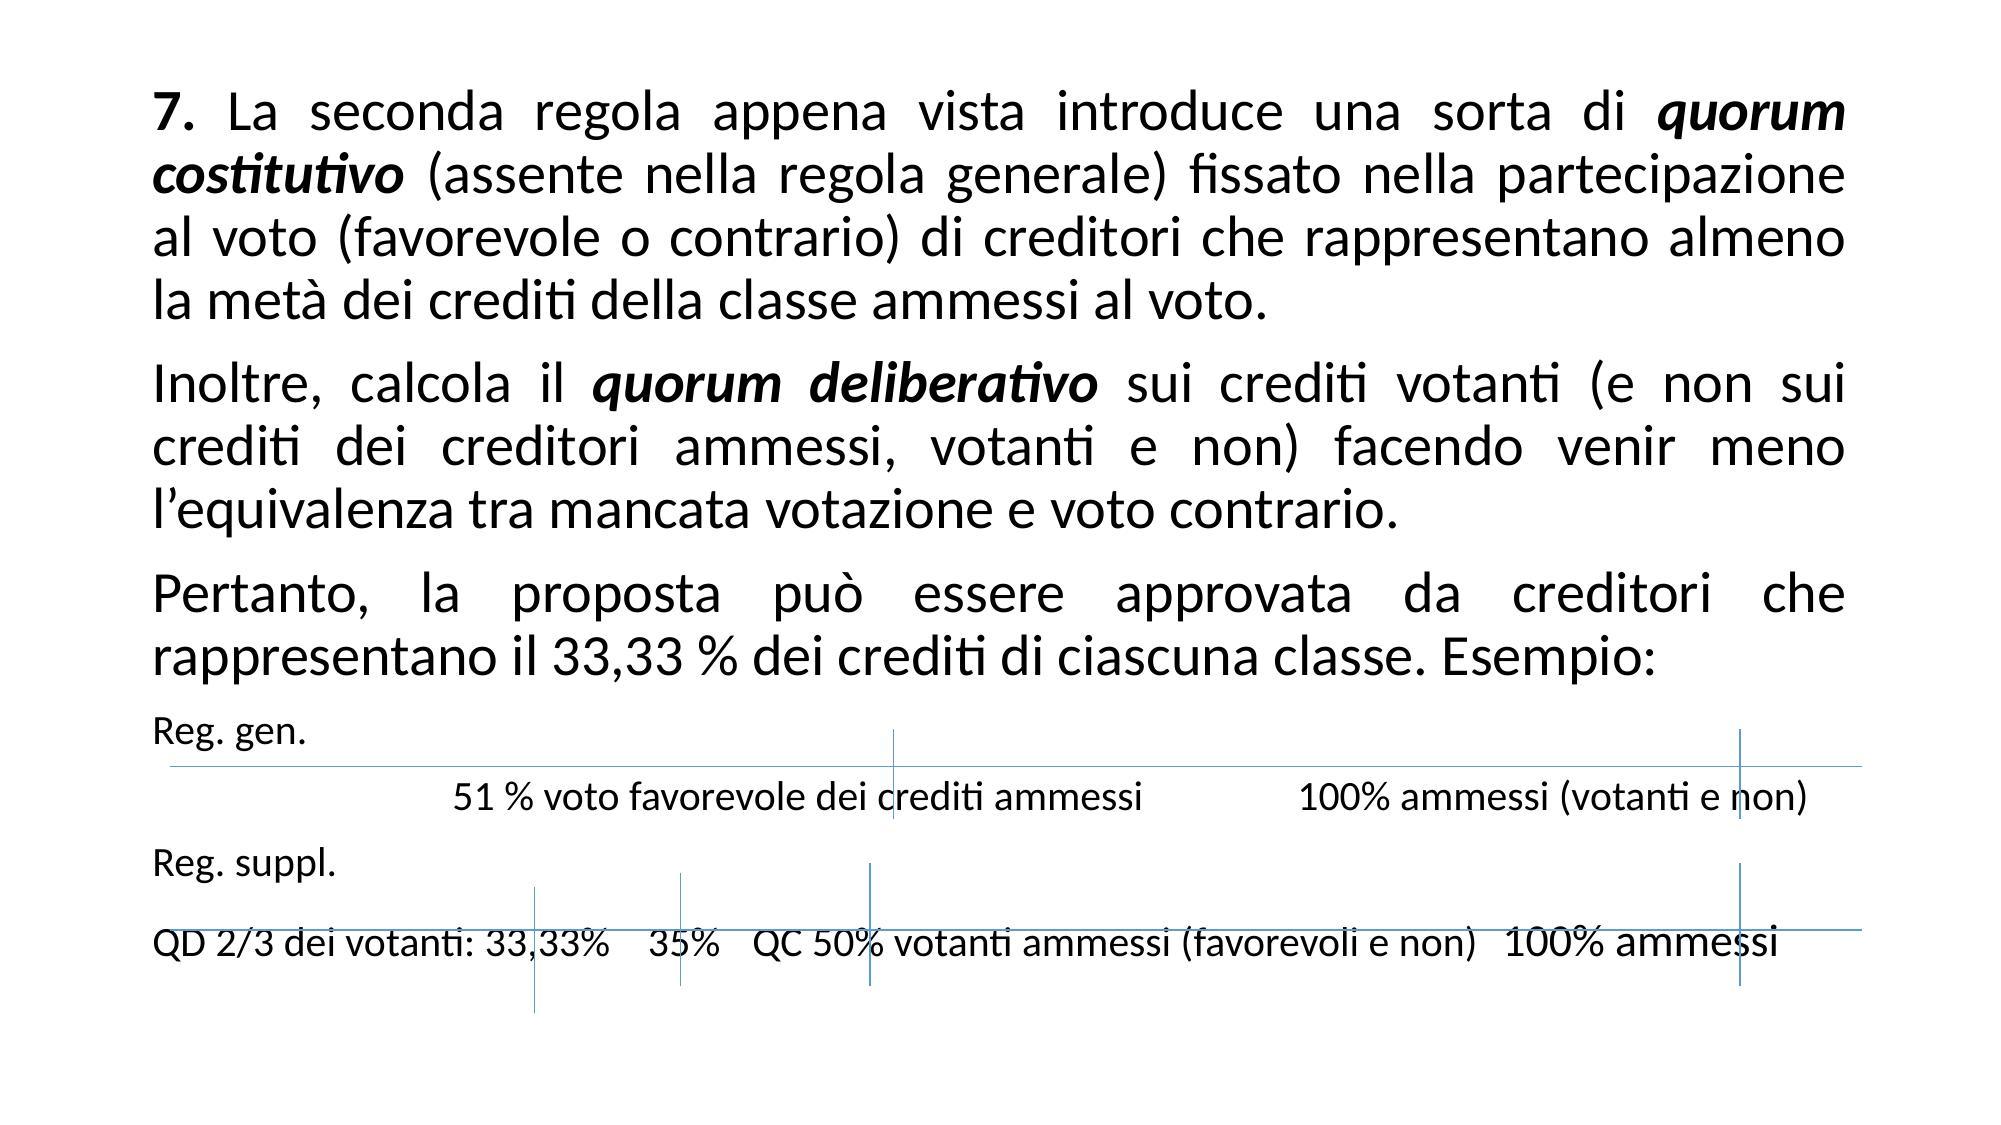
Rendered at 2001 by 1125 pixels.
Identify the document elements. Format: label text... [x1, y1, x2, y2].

list 7. La seconda regola appena vista introduce una sorta di quorum costitutivo (assente nella regola generale) fissato nella partecipazione al voto (favorevole o contrario) di creditori che rappresentano almeno la metà dei crediti della classe ammessi al voto. Inoltre, calcola il quorum deliberativo sui crediti votanti (e non sui crediti dei creditori ammessi, votanti e non) facendo venir meno l’equivalenza tra mancata votazione e voto contrario. Pertanto, la proposta può essere approvata da creditori che rappresentano il 33,33 % dei crediti di ciascuna classe. Esempio: Reg. gen. 51 % voto favorevole dei crediti ammessi 100% ammessi (votanti e non) Reg. suppl. QD 2/3 dei votanti: 33,33% 35% QC 50% votanti ammessi (favorevoli e non) 100% ammessi [137, 72, 1863, 1014]
